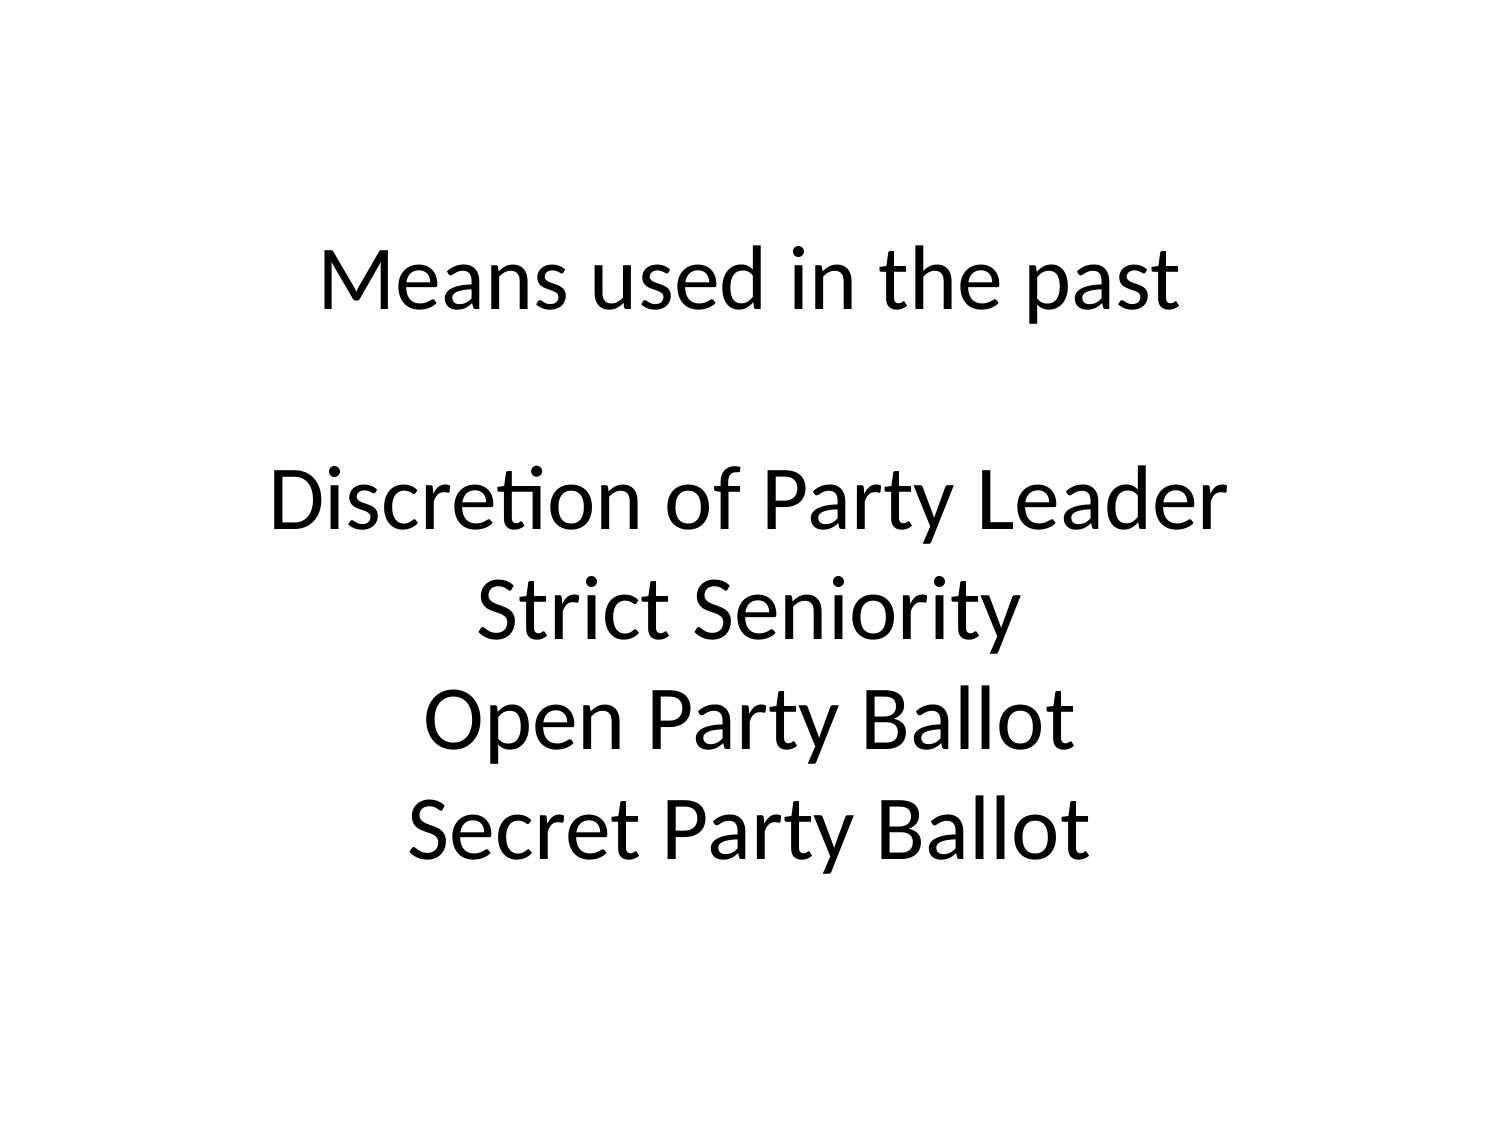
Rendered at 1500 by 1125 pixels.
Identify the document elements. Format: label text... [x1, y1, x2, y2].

title Means used in the past Discretion of Party Leader Strict Seniority Open Party Ballot Secret Party Ballot [74, 44, 1426, 1051]
